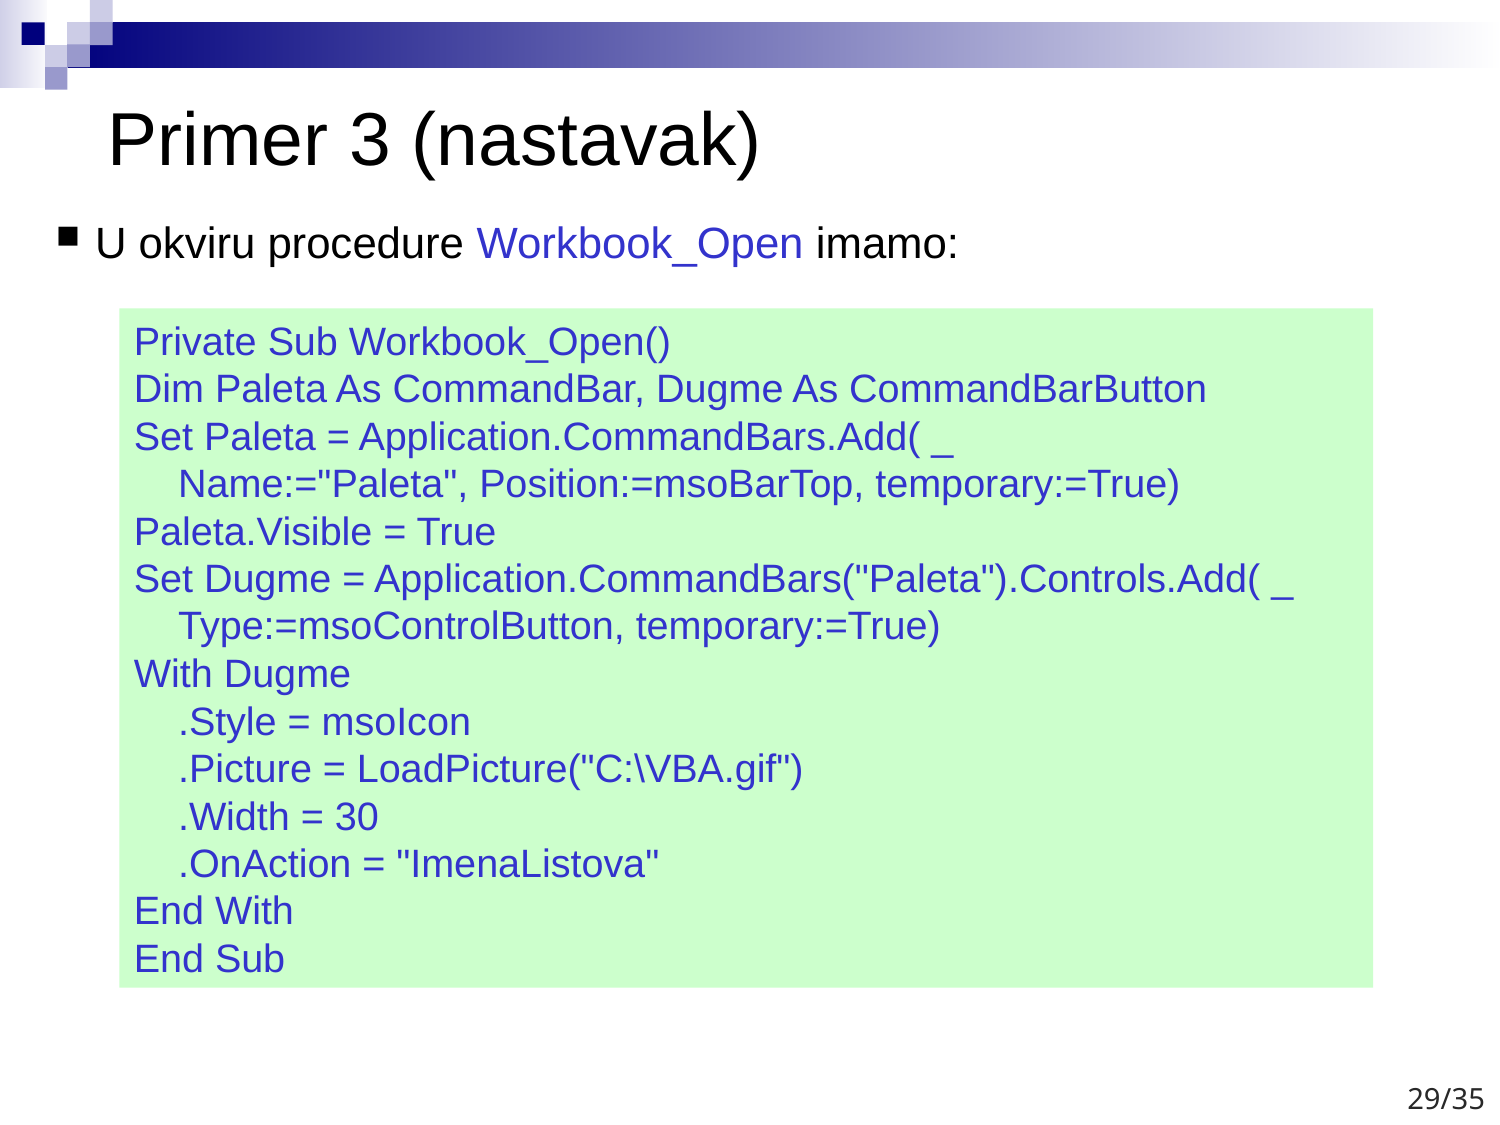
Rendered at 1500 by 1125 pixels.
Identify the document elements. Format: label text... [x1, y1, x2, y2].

text_box Private Sub Workbook_Open() Dim Paleta As CommandBar, Dugme As CommandBarButton Set Paleta = Application.CommandBars.Add( _ Name:="Paleta", Position:=msoBarTop, temporary:=True) Paleta.Visible = True Set Dugme = Application.CommandBars("Paleta").Controls.Add( _ Type:=msoControlButton, temporary:=True) With Dugme .Style = msoIcon .Picture = LoadPicture("C:\VBA.gif") .Width = 30 .OnAction = "ImenaListova" End With End Sub [119, 308, 1374, 988]
title Primer 3 (nastavak) [92, 75, 797, 197]
text_box 29/35 [1374, 1072, 1500, 1123]
list U okviru procedure Workbook_Open imamo: [46, 207, 1407, 278]
